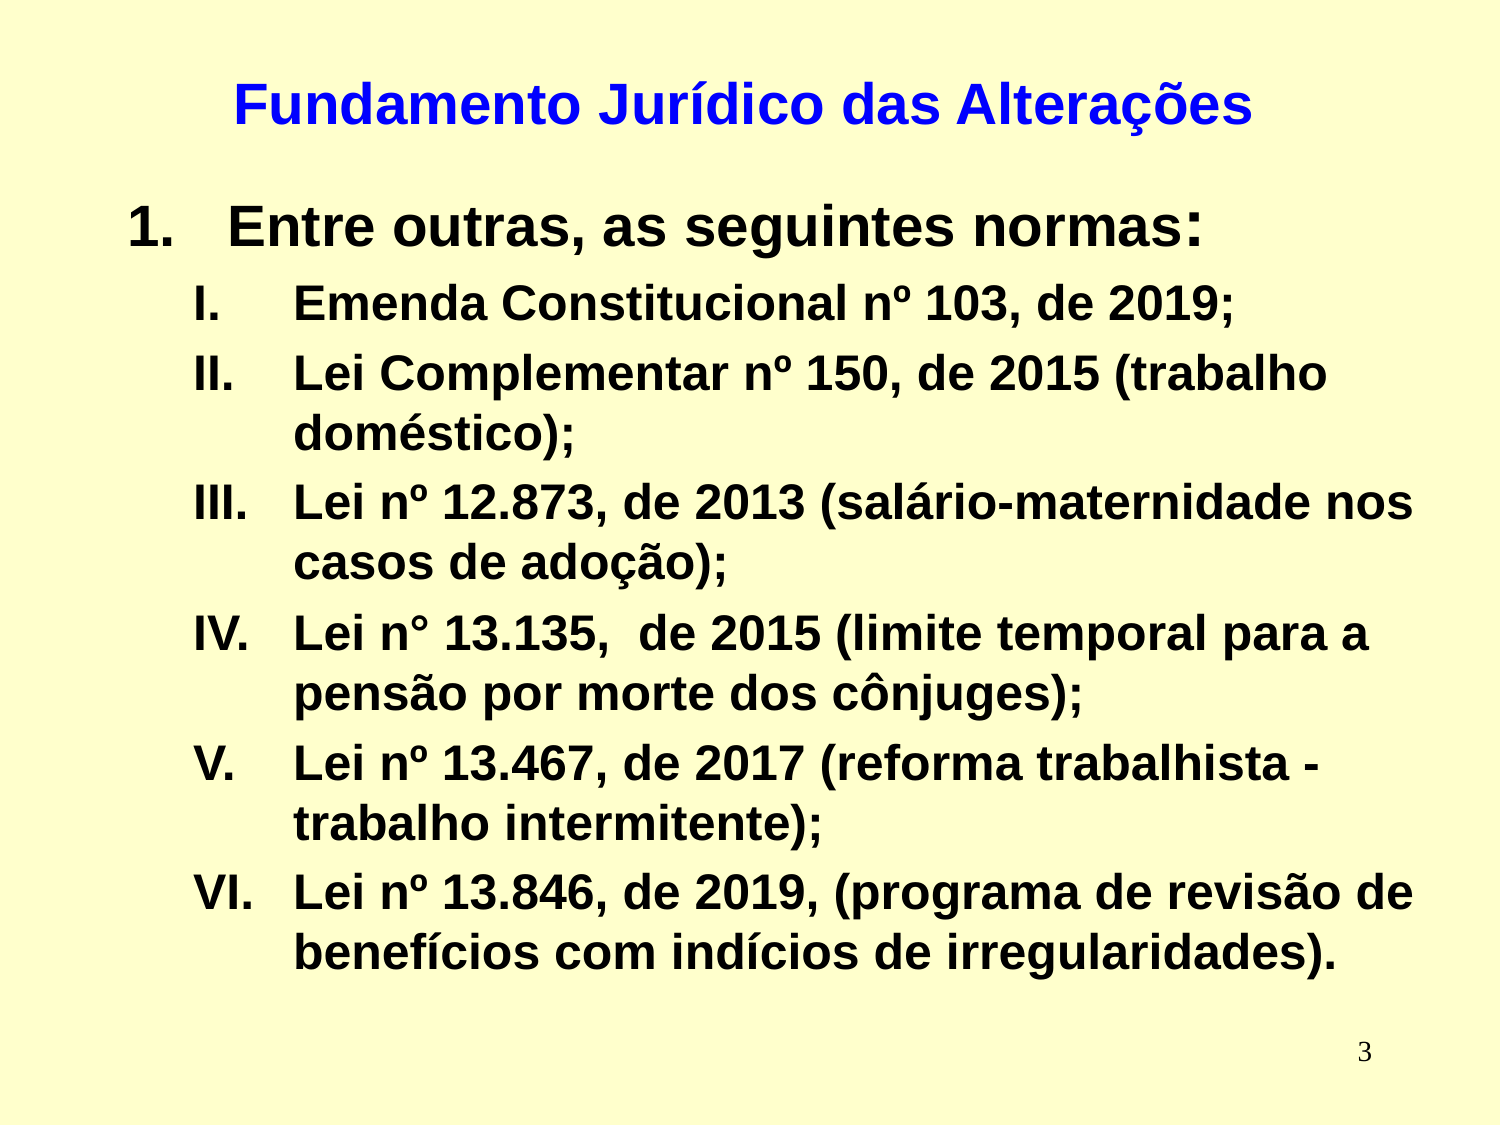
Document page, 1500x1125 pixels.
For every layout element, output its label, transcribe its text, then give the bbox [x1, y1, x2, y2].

title Fundamento Jurídico das Alterações [88, 42, 1400, 160]
list Entre outras, as seguintes normas: Emenda Constitucional nº 103, de 2019; Lei Complementar nº 150, de 2015 (trabalho doméstico); Lei nº 12.873, de 2013 (salário-maternidade nos casos de adoção); Lei n° 13.135, de 2015 (limite temporal para a pensão por morte dos cônjuges); Lei nº 13.467, de 2017 (reforma trabalhista - trabalho intermitente); Lei nº 13.846, de 2019, (programa de revisão de benefícios com indícios de irregularidades). [112, 172, 1471, 1125]
